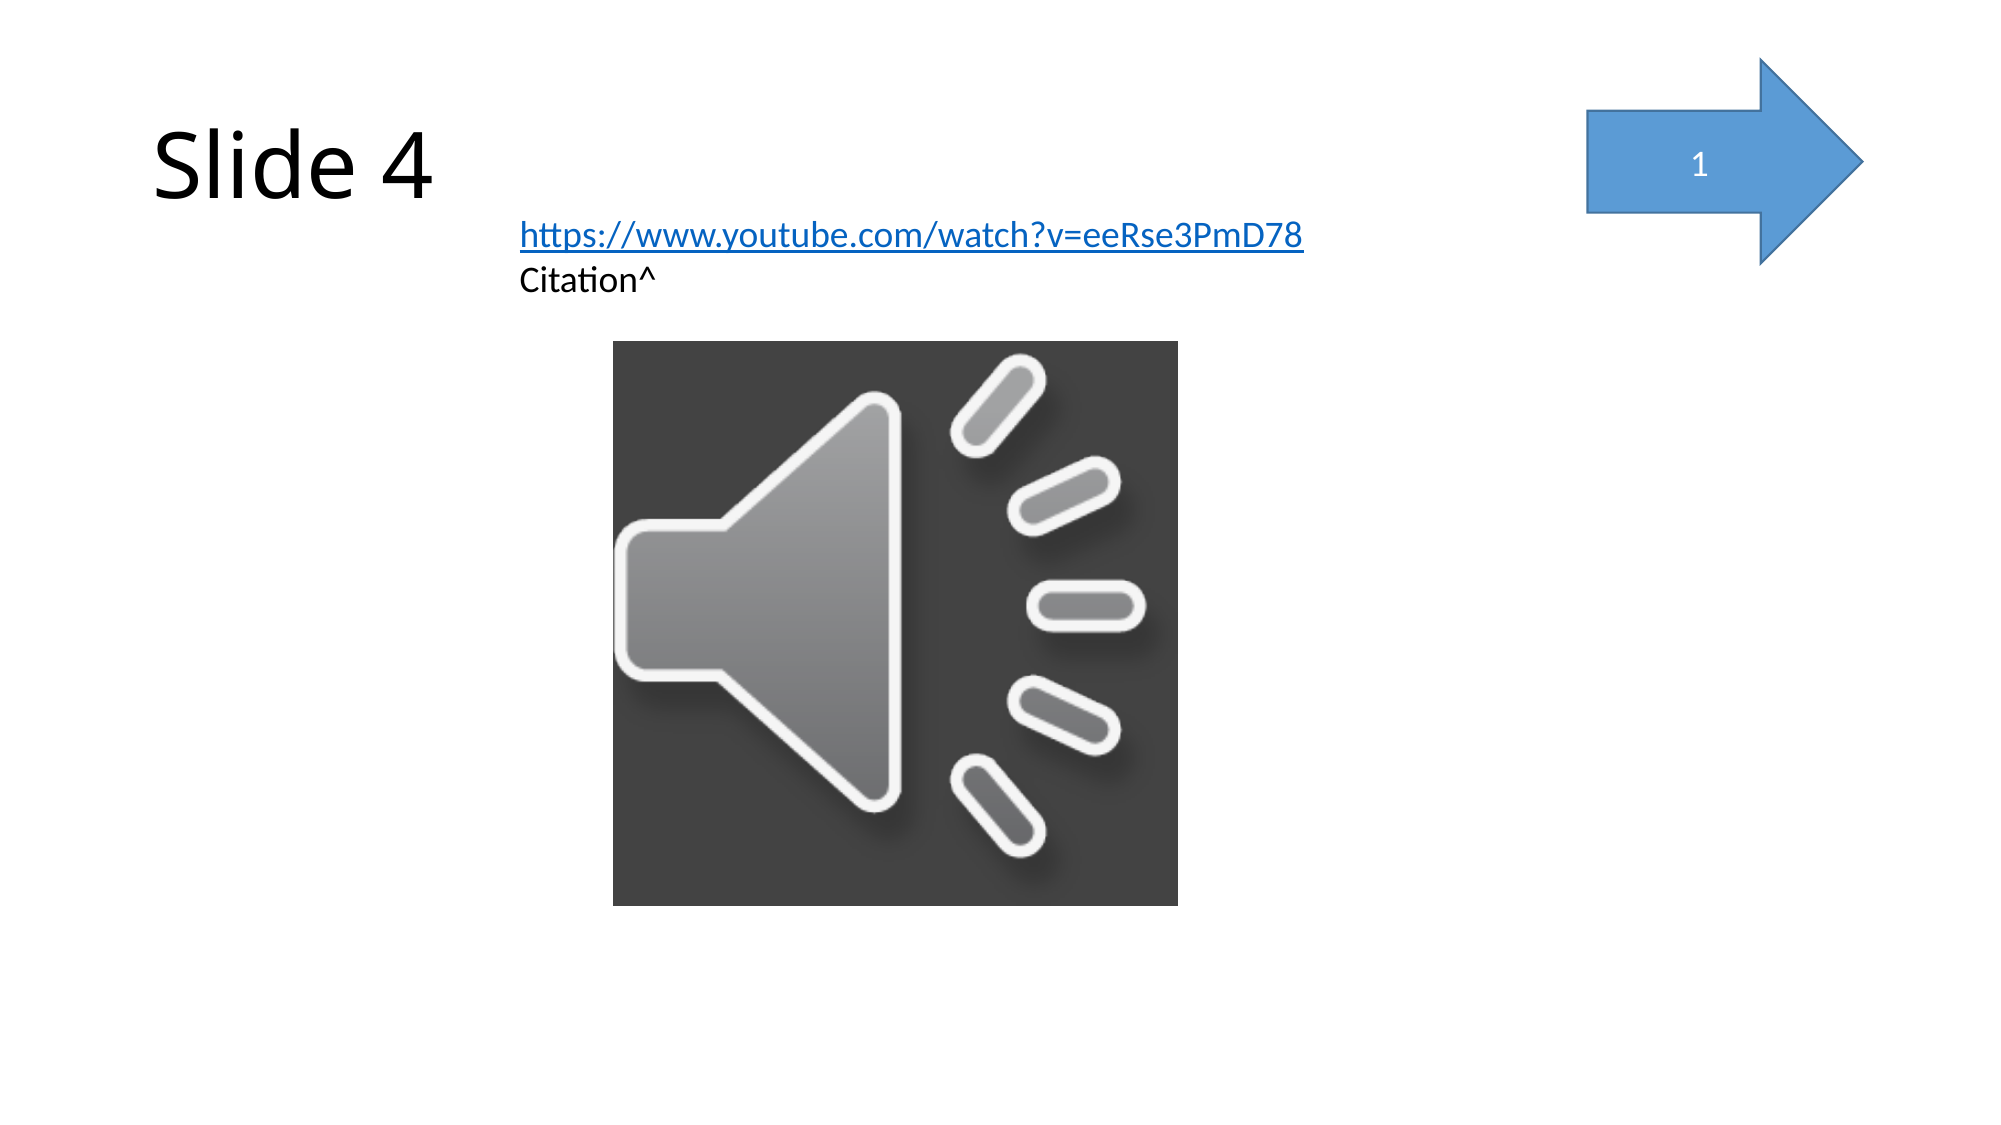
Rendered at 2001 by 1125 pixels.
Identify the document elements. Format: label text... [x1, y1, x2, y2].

title Slide 4 [137, 59, 1863, 278]
text_box https://www.youtube.com/watch?v=eeRse3PmD78 Citation^ [504, 202, 1329, 308]
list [612, 339, 1180, 907]
text_box 1 [1586, 57, 1865, 266]
